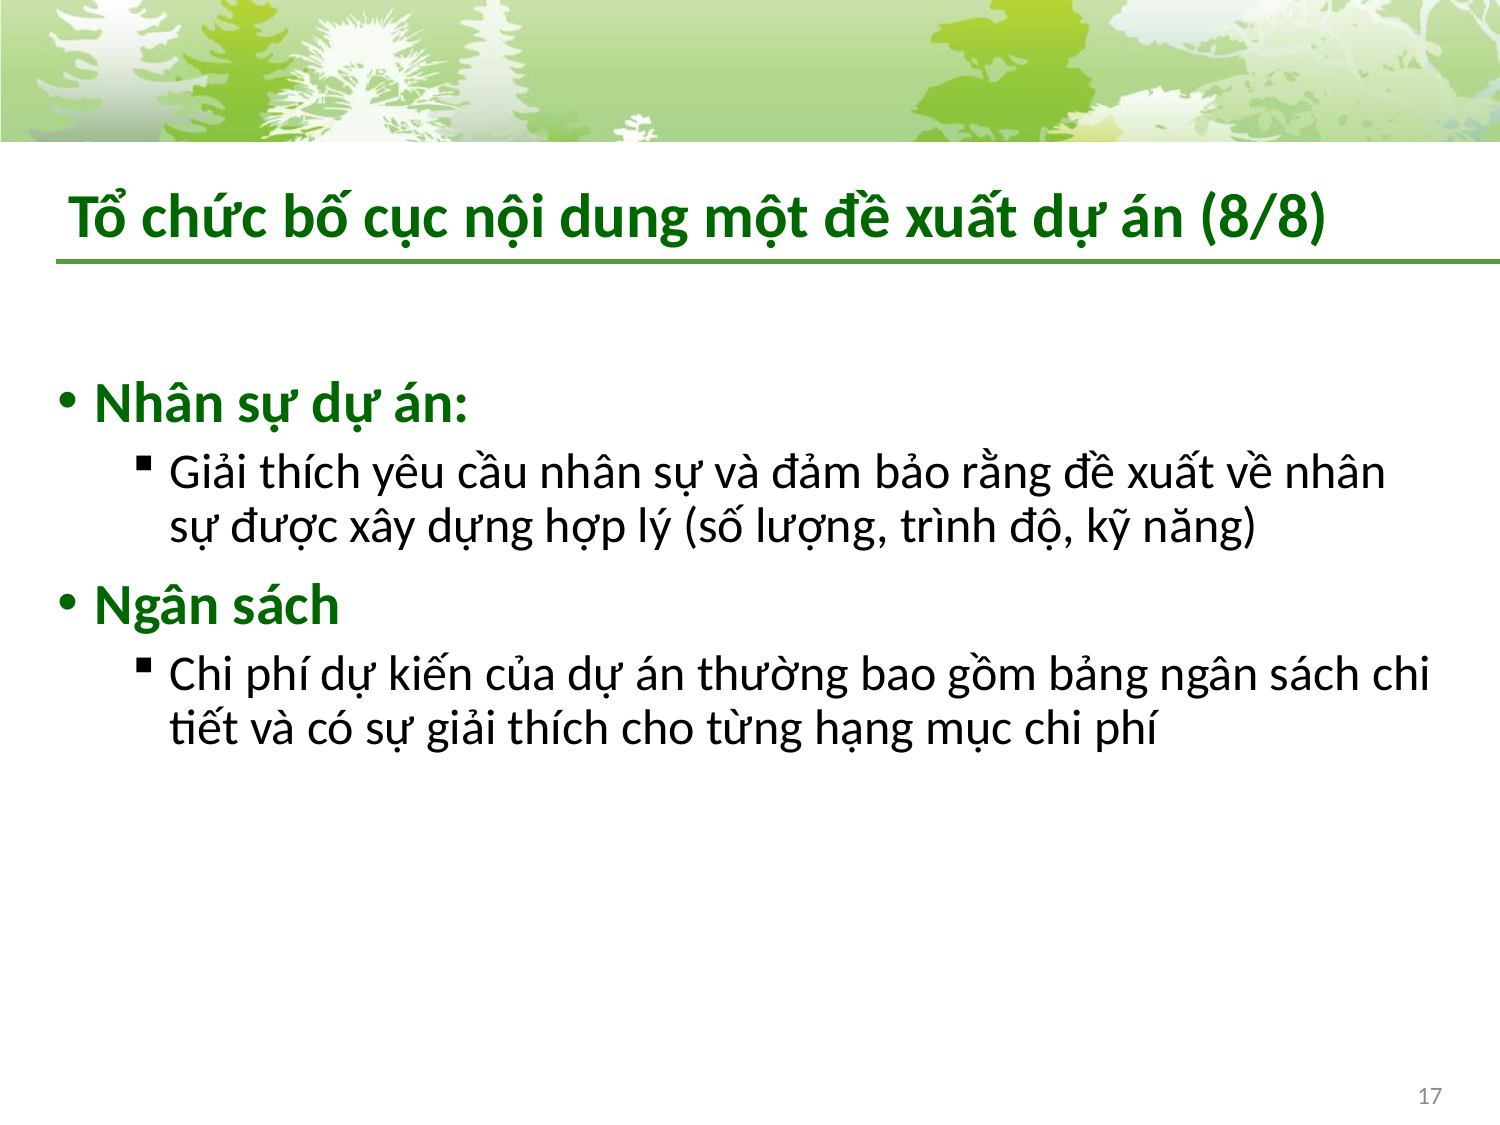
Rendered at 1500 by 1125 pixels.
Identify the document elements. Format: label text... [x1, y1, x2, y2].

slide_number 17 [1120, 1065, 1458, 1125]
picture [0, 0, 1500, 142]
title Tổ chức bố cục nội dung một đề xuất dự án (8/8) [53, 150, 1457, 284]
list Nhân sự dự án: Giải thích yêu cầu nhân sự và đảm bảo rằng đề xuất về nhân sự được xây dựng hợp lý (số lượng, trình độ, kỹ năng) Ngân sách Chi phí dự kiến của dự án thường bao gồm bảng ngân sách chi tiết và có sự giải thích cho từng hạng mục chi phí [42, 364, 1458, 970]
